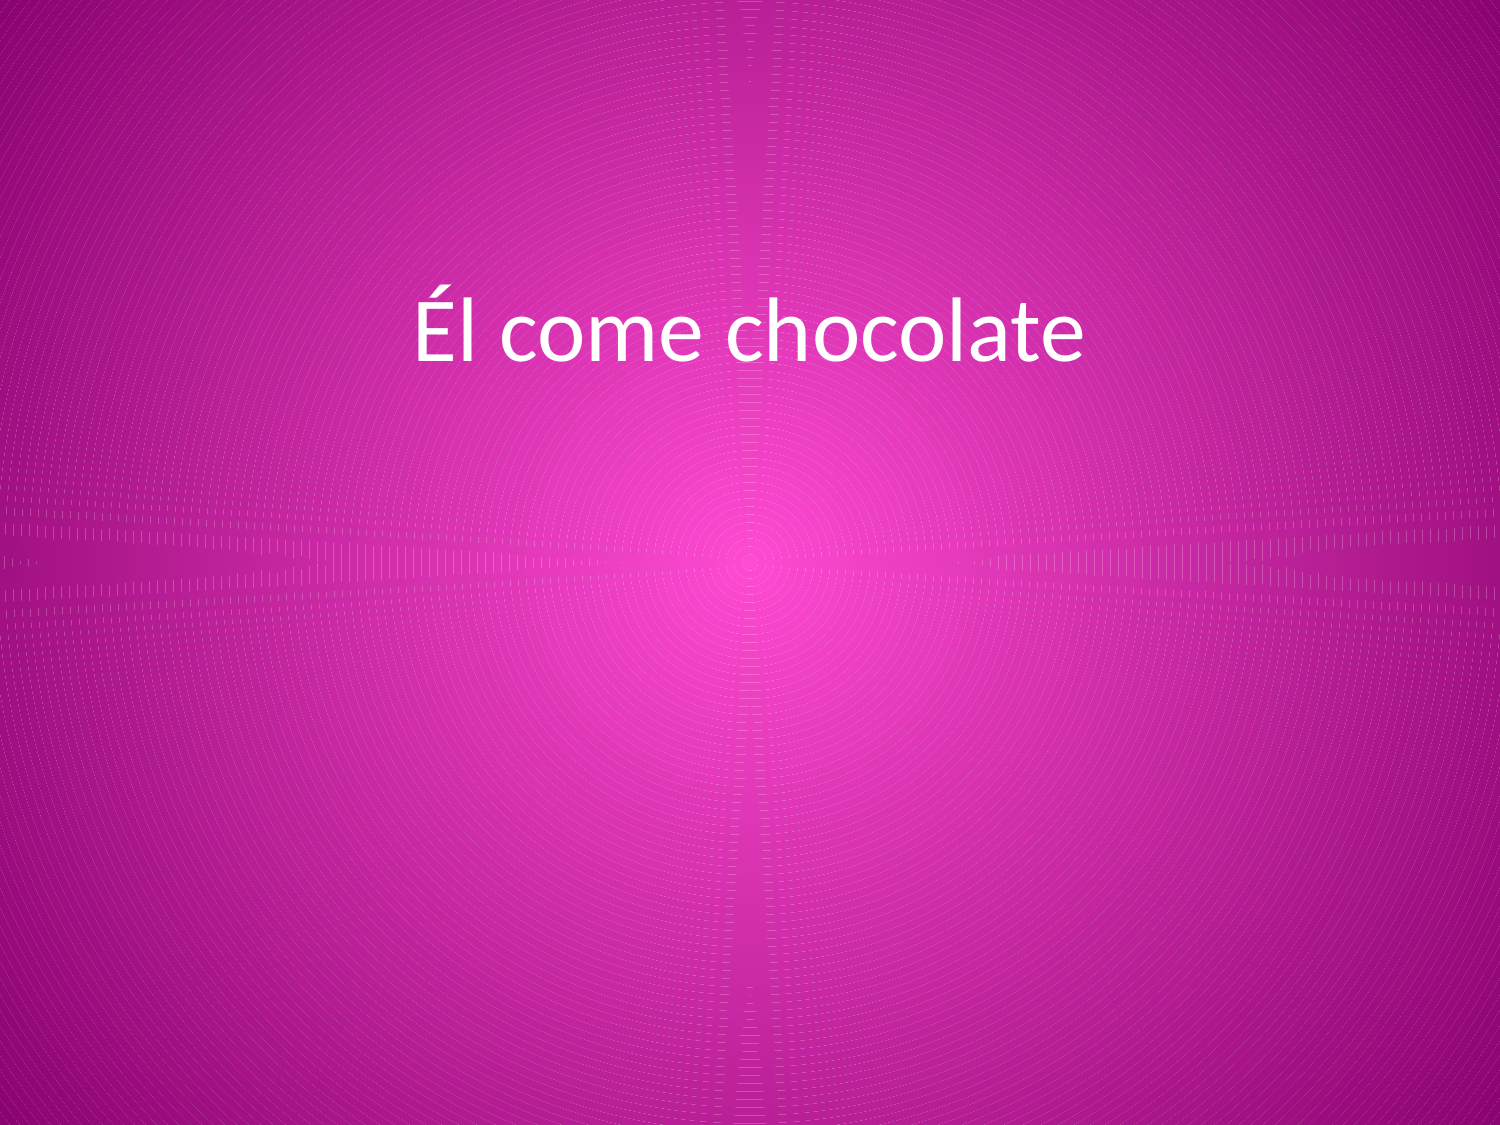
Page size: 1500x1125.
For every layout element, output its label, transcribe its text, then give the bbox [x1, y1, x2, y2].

title Él come chocolate [75, 45, 1425, 605]
